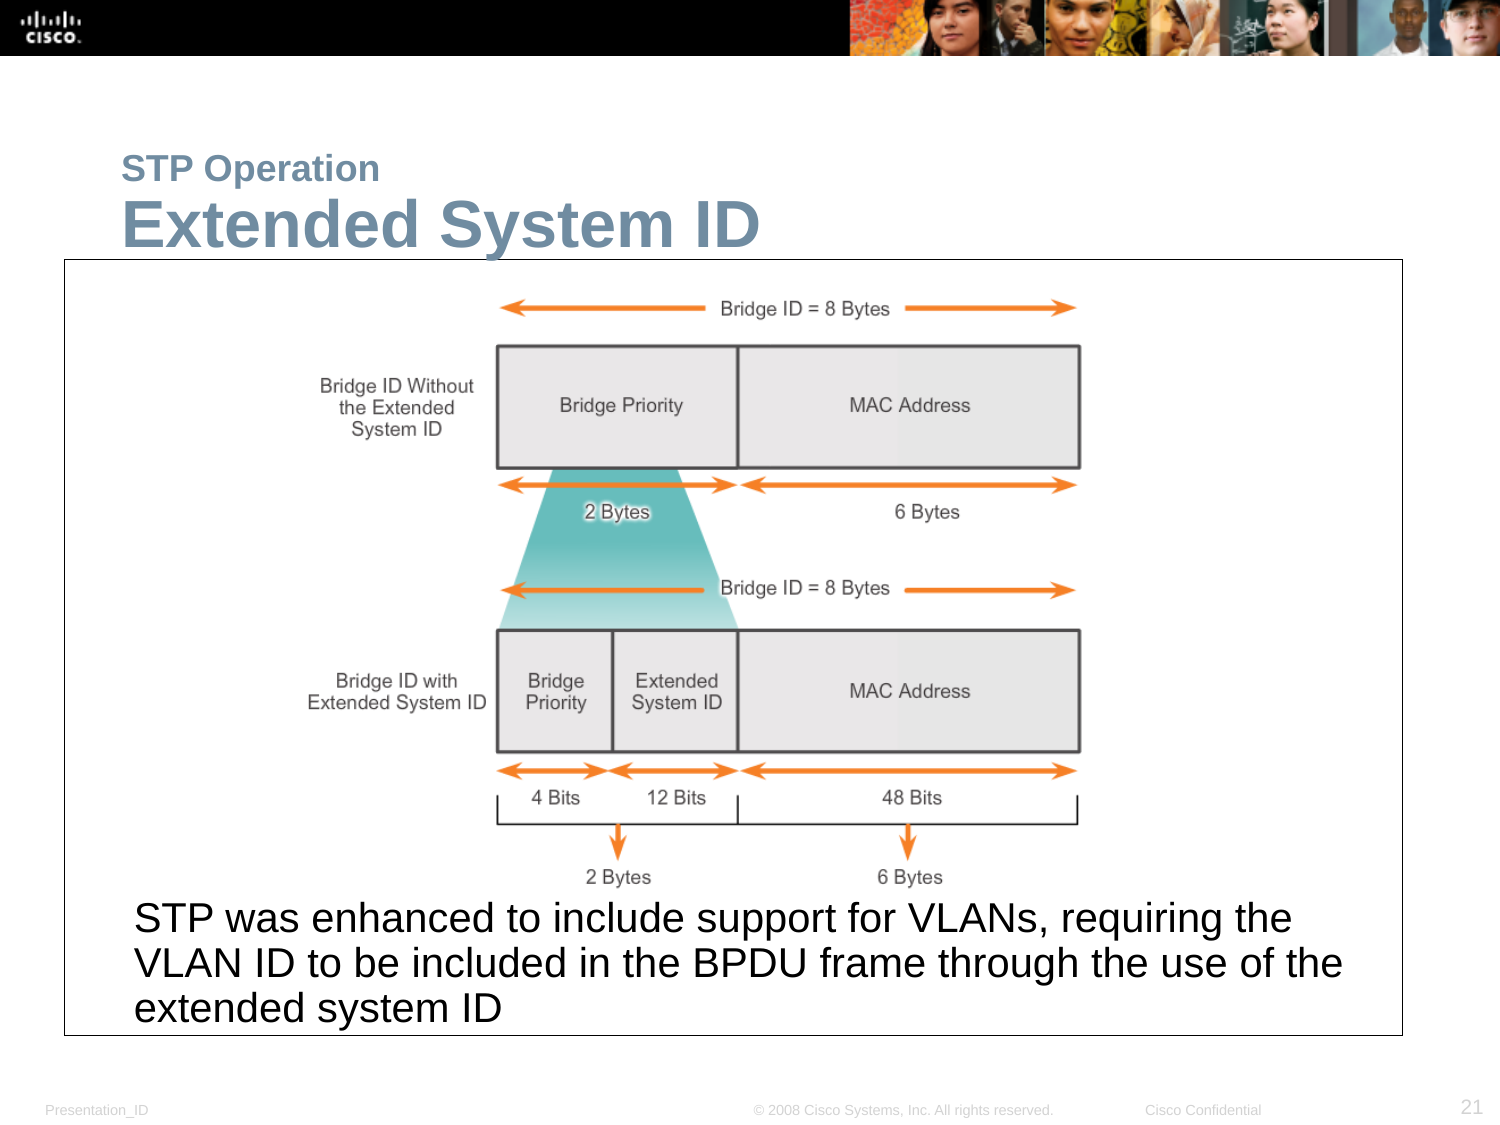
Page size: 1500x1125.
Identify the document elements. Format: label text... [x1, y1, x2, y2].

text_box [64, 259, 1403, 1036]
picture [0, 0, 1500, 56]
text_box STP was enhanced to include support for VLANs, requiring the VLAN ID to be included in the BPDU frame through the use of the extended system ID [119, 888, 1403, 1039]
title STP Operation Extended System ID [107, 130, 1444, 269]
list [112, 285, 1265, 910]
